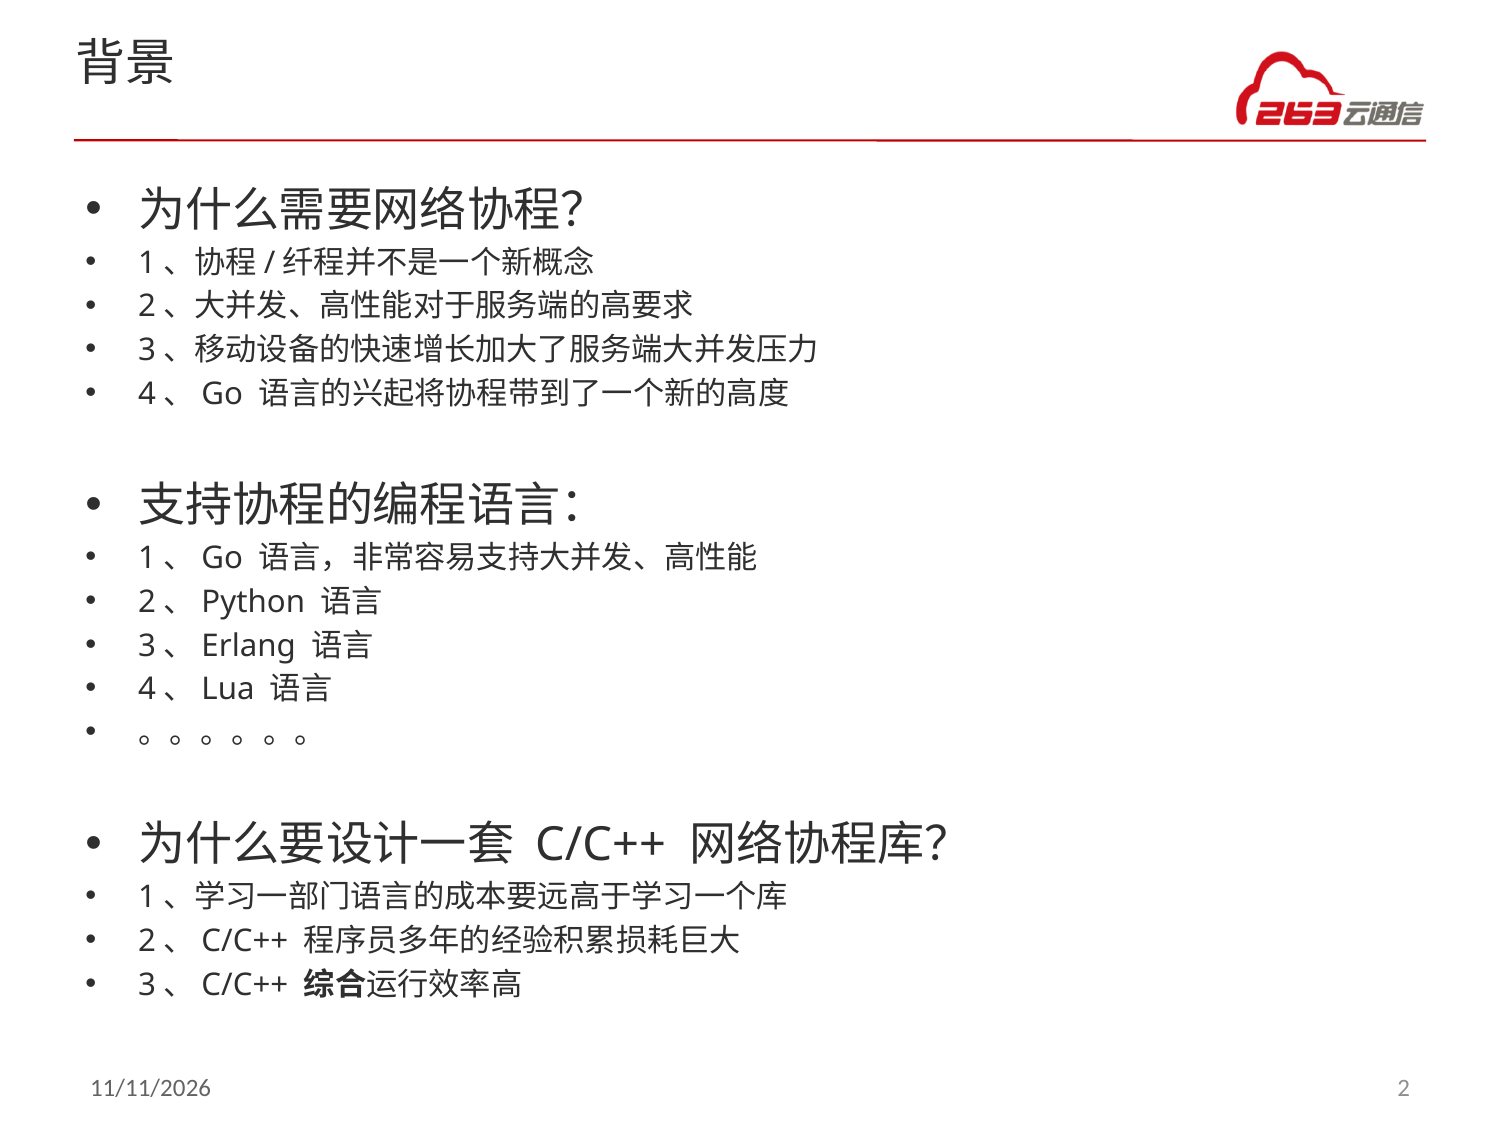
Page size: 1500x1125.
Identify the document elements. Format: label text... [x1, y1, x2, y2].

list 为什么需要网络协程？ 1、协程/纤程并不是一个新概念 2、大并发、高性能对于服务端的高要求 3、移动设备的快速增长加大了服务端大并发压力 4、Go 语言的兴起将协程带到了一个新的高度 支持协程的编程语言： 1、Go 语言，非常容易支持大并发、高性能 2、Python 语言 3、Erlang 语言 4、Lua 语言 。。。。。。 为什么要设计一套 C/C++ 网络协程库？ 1、学习一部门语言的成本要远高于学习一个库 2、C/C++ 程序员多年的经验积累损耗巨大 3、C/C++ 综合运行效率高 [70, 171, 1421, 1016]
picture [1230, 37, 1430, 141]
title 背景 [75, 30, 1235, 136]
